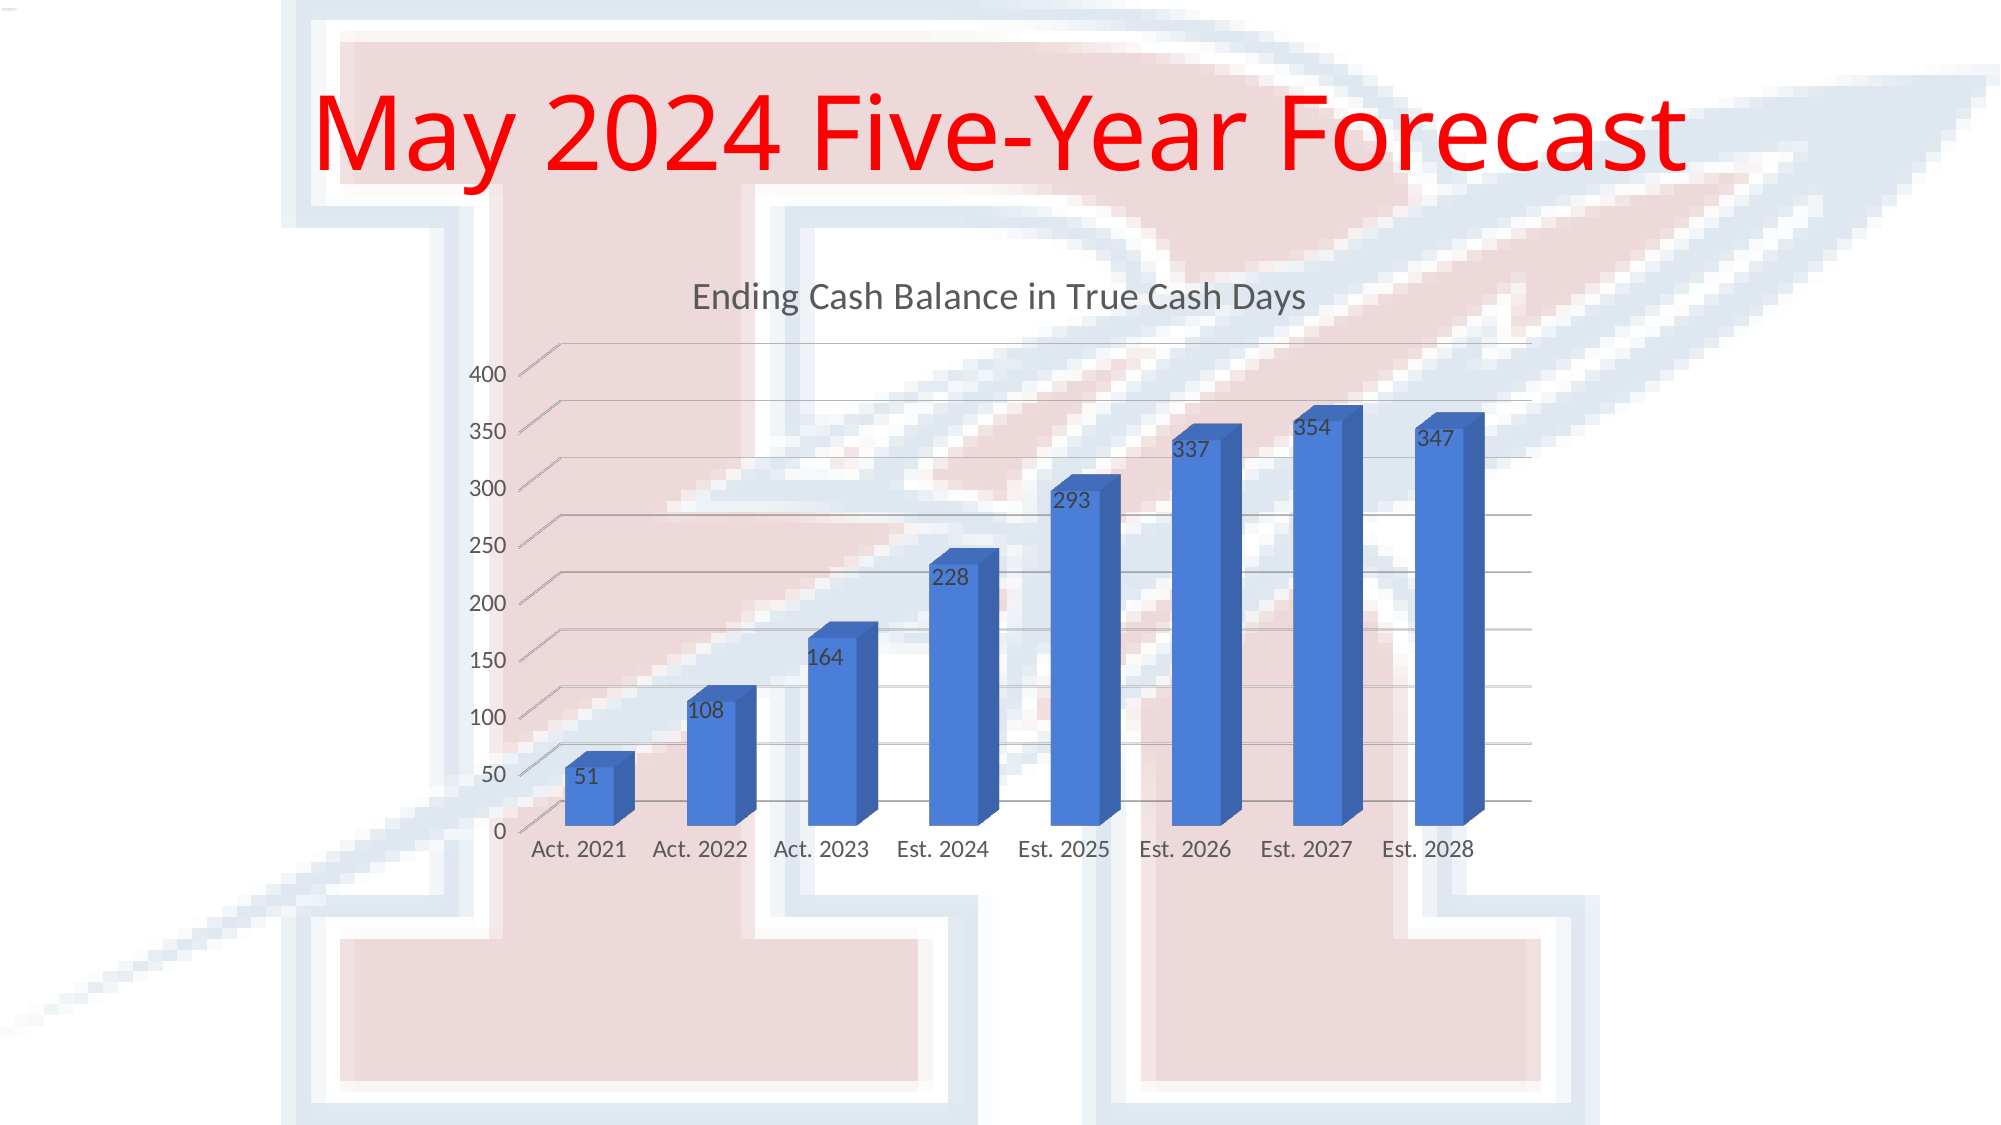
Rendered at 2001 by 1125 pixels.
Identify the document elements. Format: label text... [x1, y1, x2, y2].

chart [427, 248, 1572, 877]
title May 2024 Five-Year Forecast [249, 41, 1750, 200]
